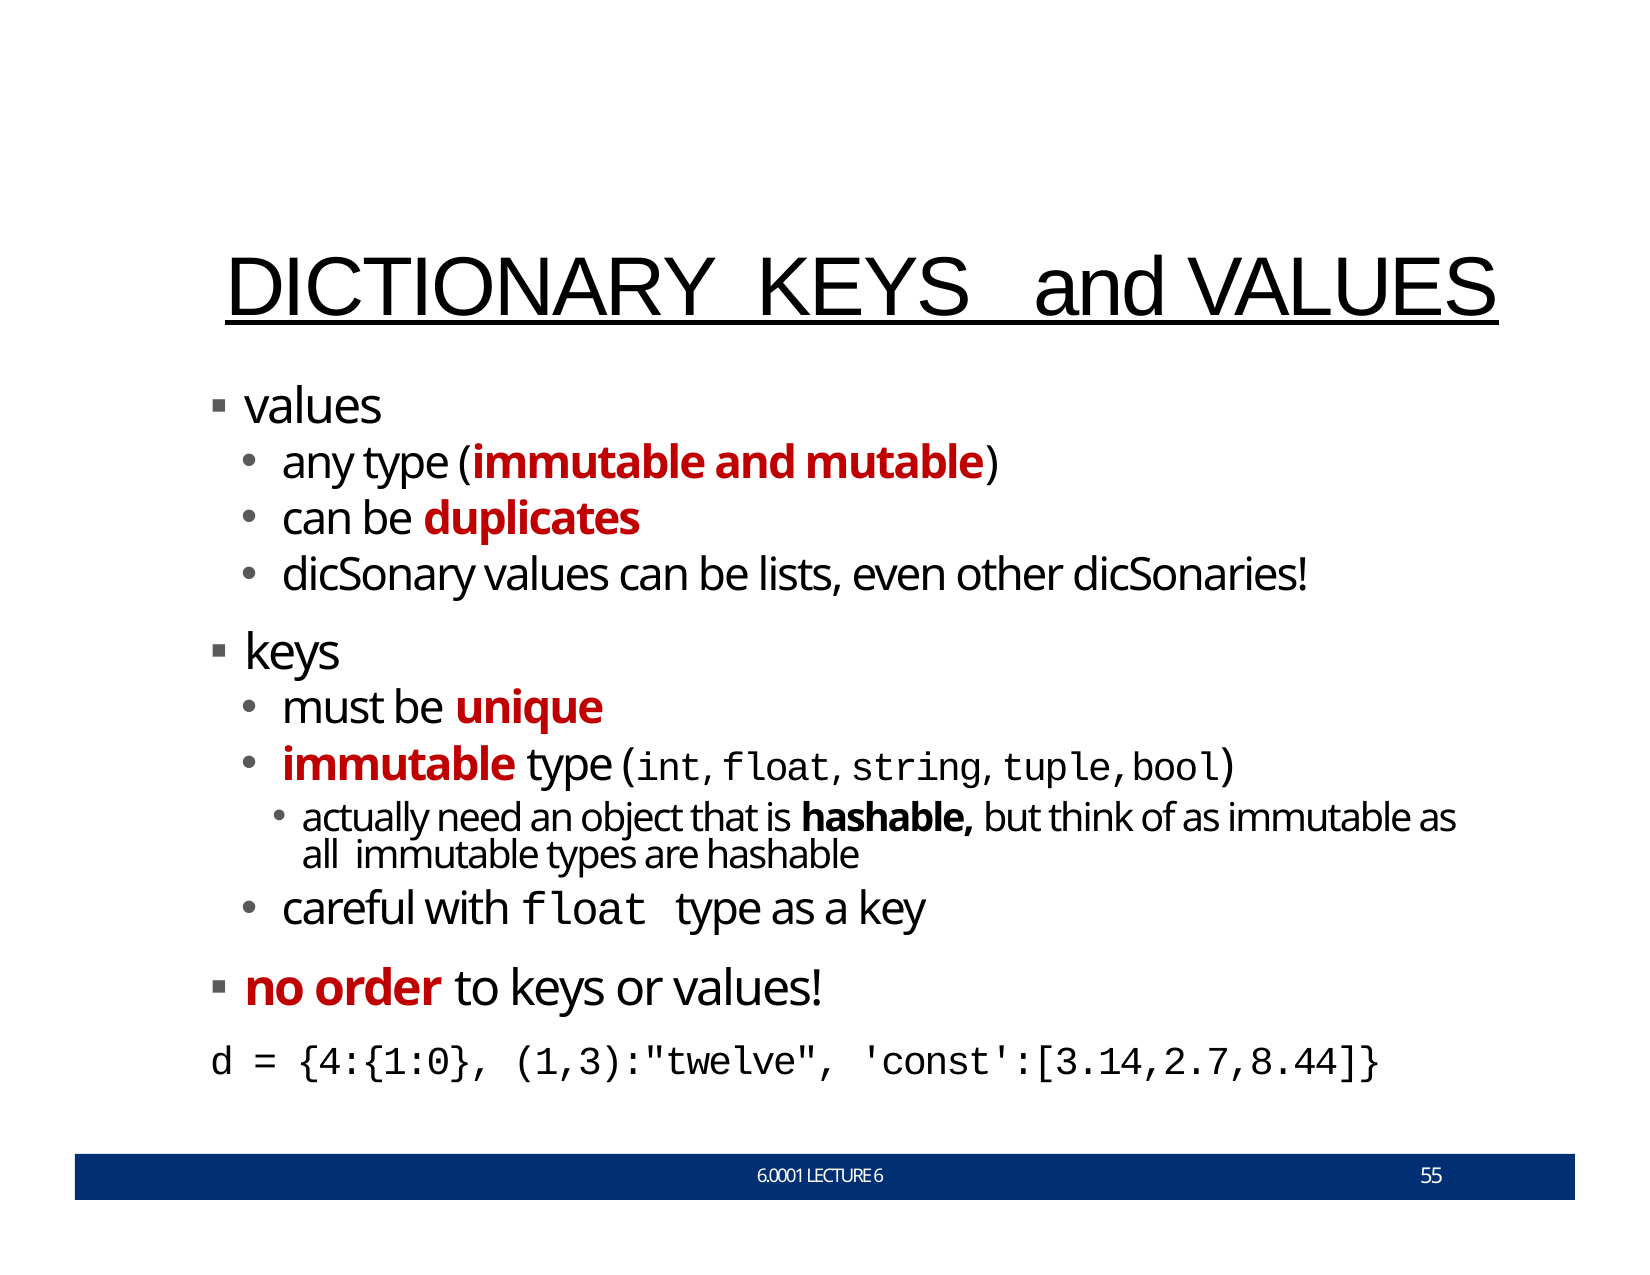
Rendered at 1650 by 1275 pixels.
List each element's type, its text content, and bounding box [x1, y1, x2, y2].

title DICTIONARY KEYS and VALUES [222, 230, 1563, 446]
text_box 55 [1413, 1160, 1447, 1192]
footer 6.0001 LECTURE 6 [754, 1162, 897, 1275]
text_box values any type (immutable and mutable) can be duplicates dicSonary values can be lists, even other dicSonaries! keys must be unique immutable type (int, float, string, tuple,bool) actually need an object that is hashable, but think of as immutable as all immutable types are hashable careful with float type as a key no order to keys or values! d = {4:{1:0}, (1,3):"twelve", 'const':[3.14,2.7,8.44]} [207, 373, 1495, 1082]
